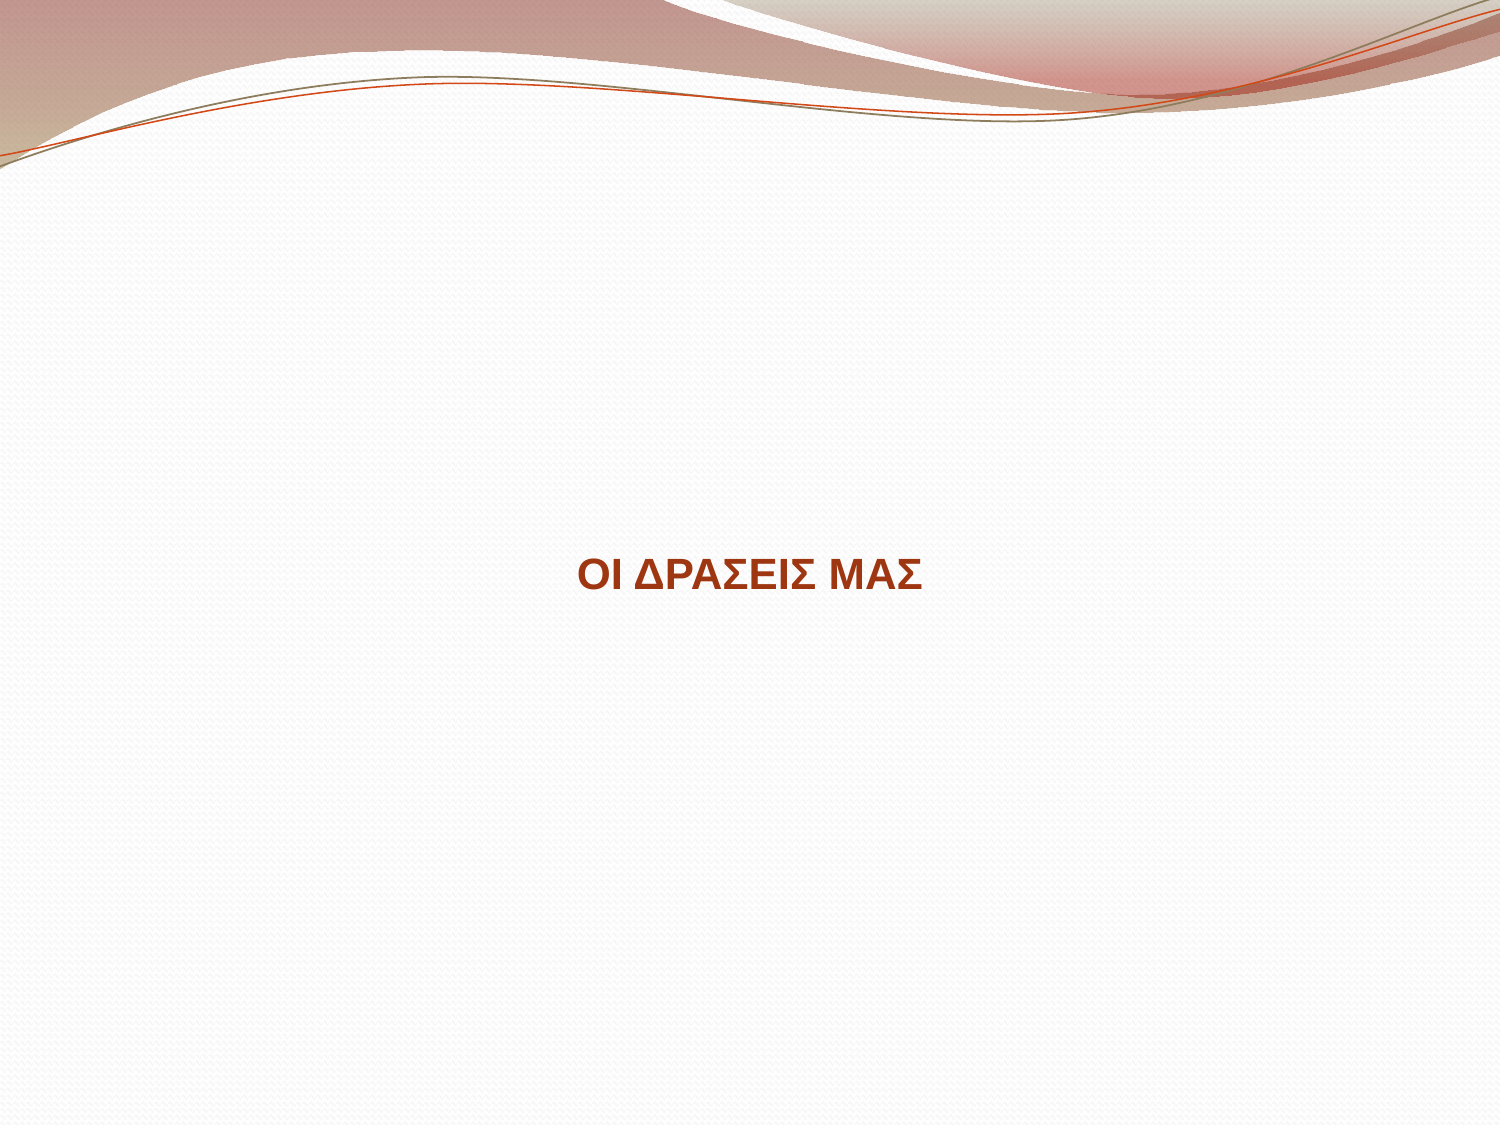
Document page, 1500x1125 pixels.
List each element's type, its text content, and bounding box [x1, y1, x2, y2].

title ΟΙ ΔΡΑΣΕΙΣ ΜΑΣ [75, 115, 1425, 598]
